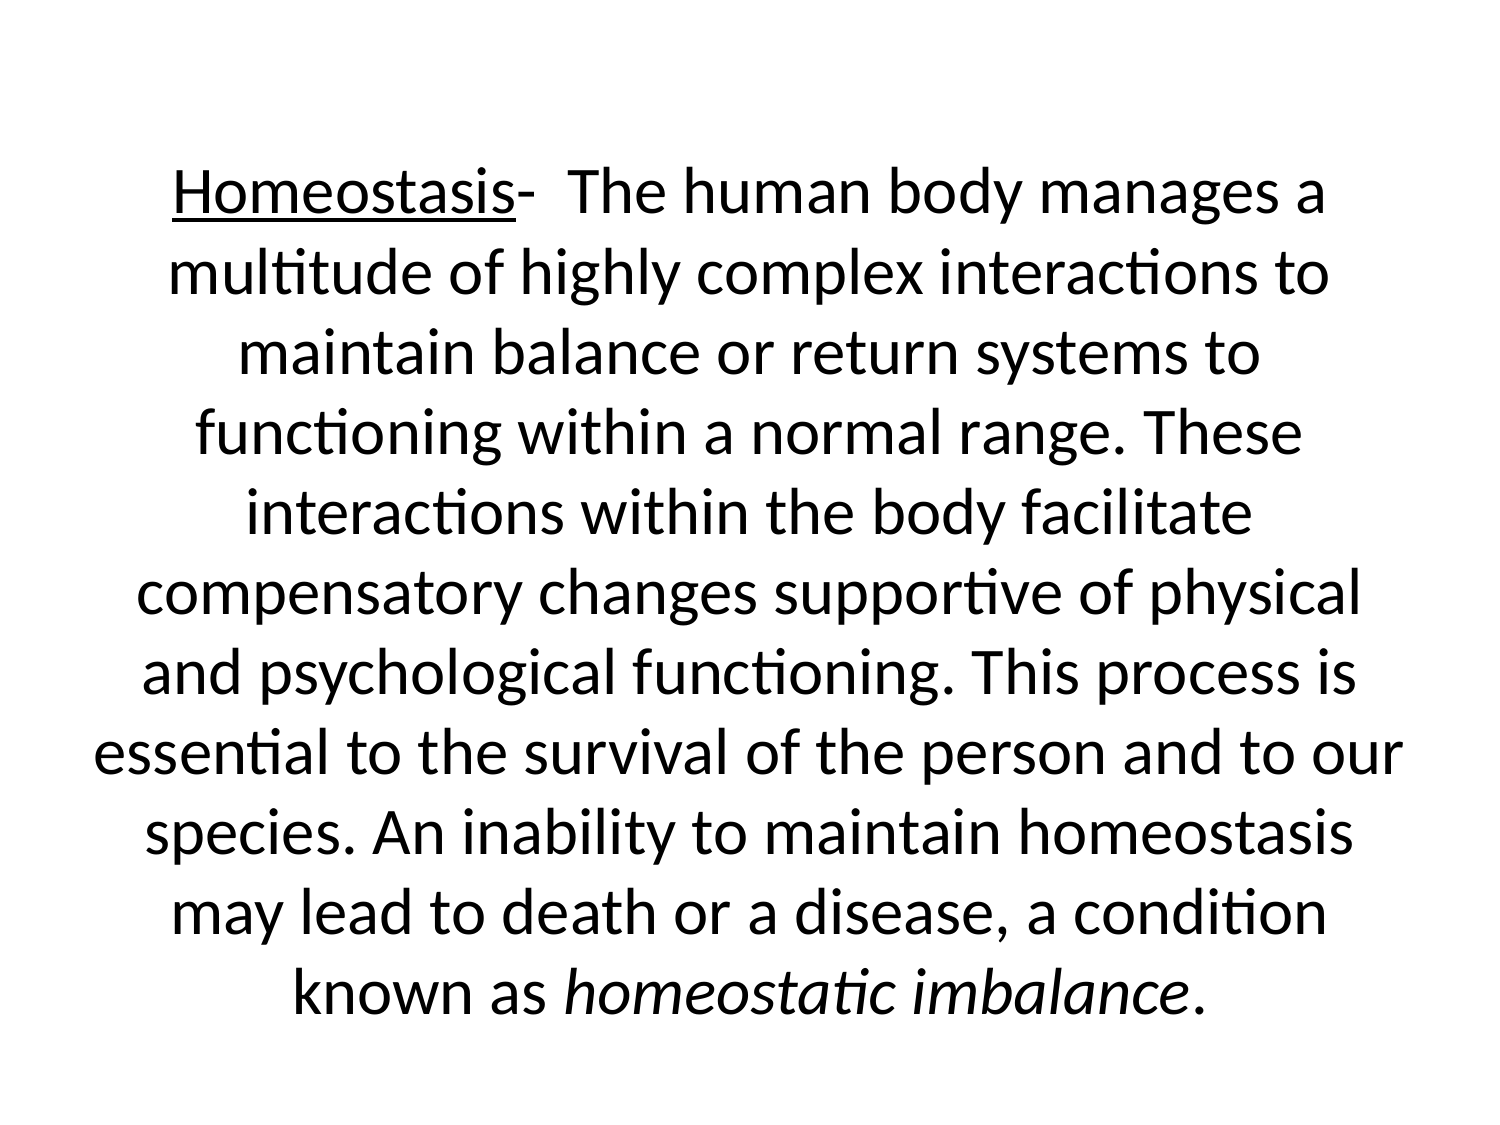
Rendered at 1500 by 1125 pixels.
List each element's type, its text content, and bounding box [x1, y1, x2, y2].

list Homeostasis- The human body manages a multitude of highly complex interactions to maintain balance or return systems to functioning within a normal range. These interactions within the body facilitate compensatory changes supportive of physical and psychological functioning. This process is essential to the survival of the person and to our species. An inability to maintain homeostasis may lead to death or a disease, a condition known as homeostatic imbalance. [75, 139, 1425, 1083]
